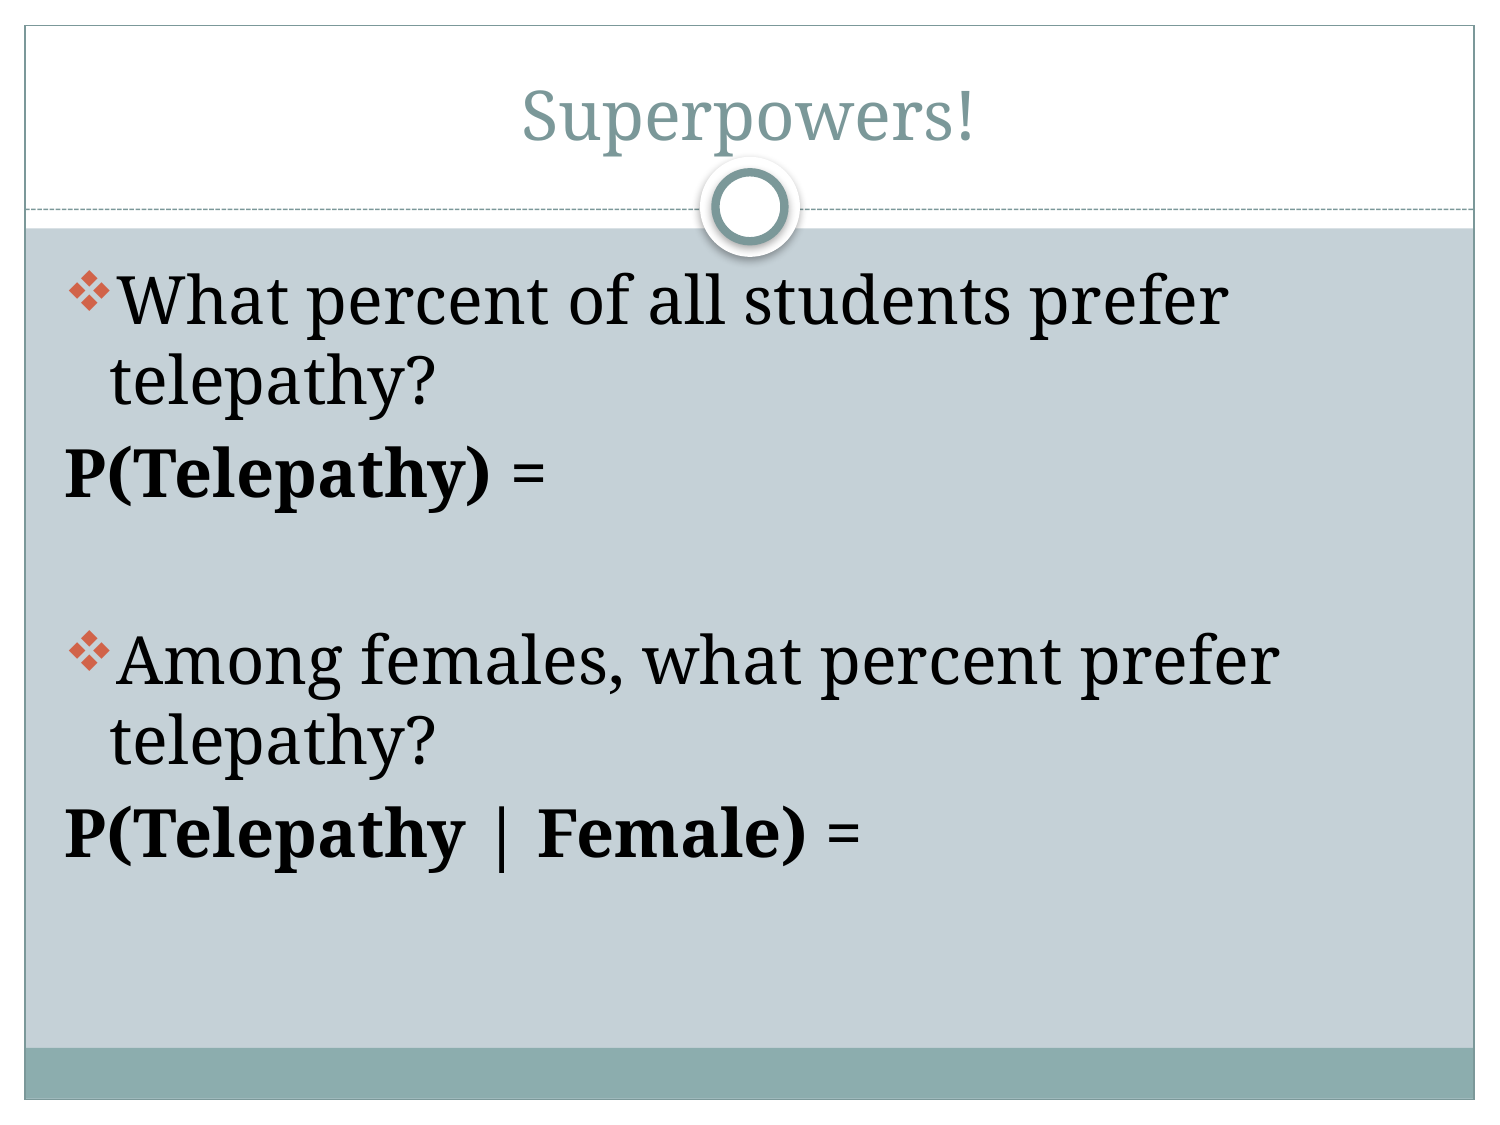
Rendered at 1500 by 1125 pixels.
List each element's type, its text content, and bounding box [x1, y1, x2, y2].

list What percent of all students prefer telepathy? P(Telepathy) = Among females, what percent prefer telepathy? P(Telepathy | Female) = [49, 250, 1445, 1001]
title Superpowers! [49, 37, 1450, 162]
